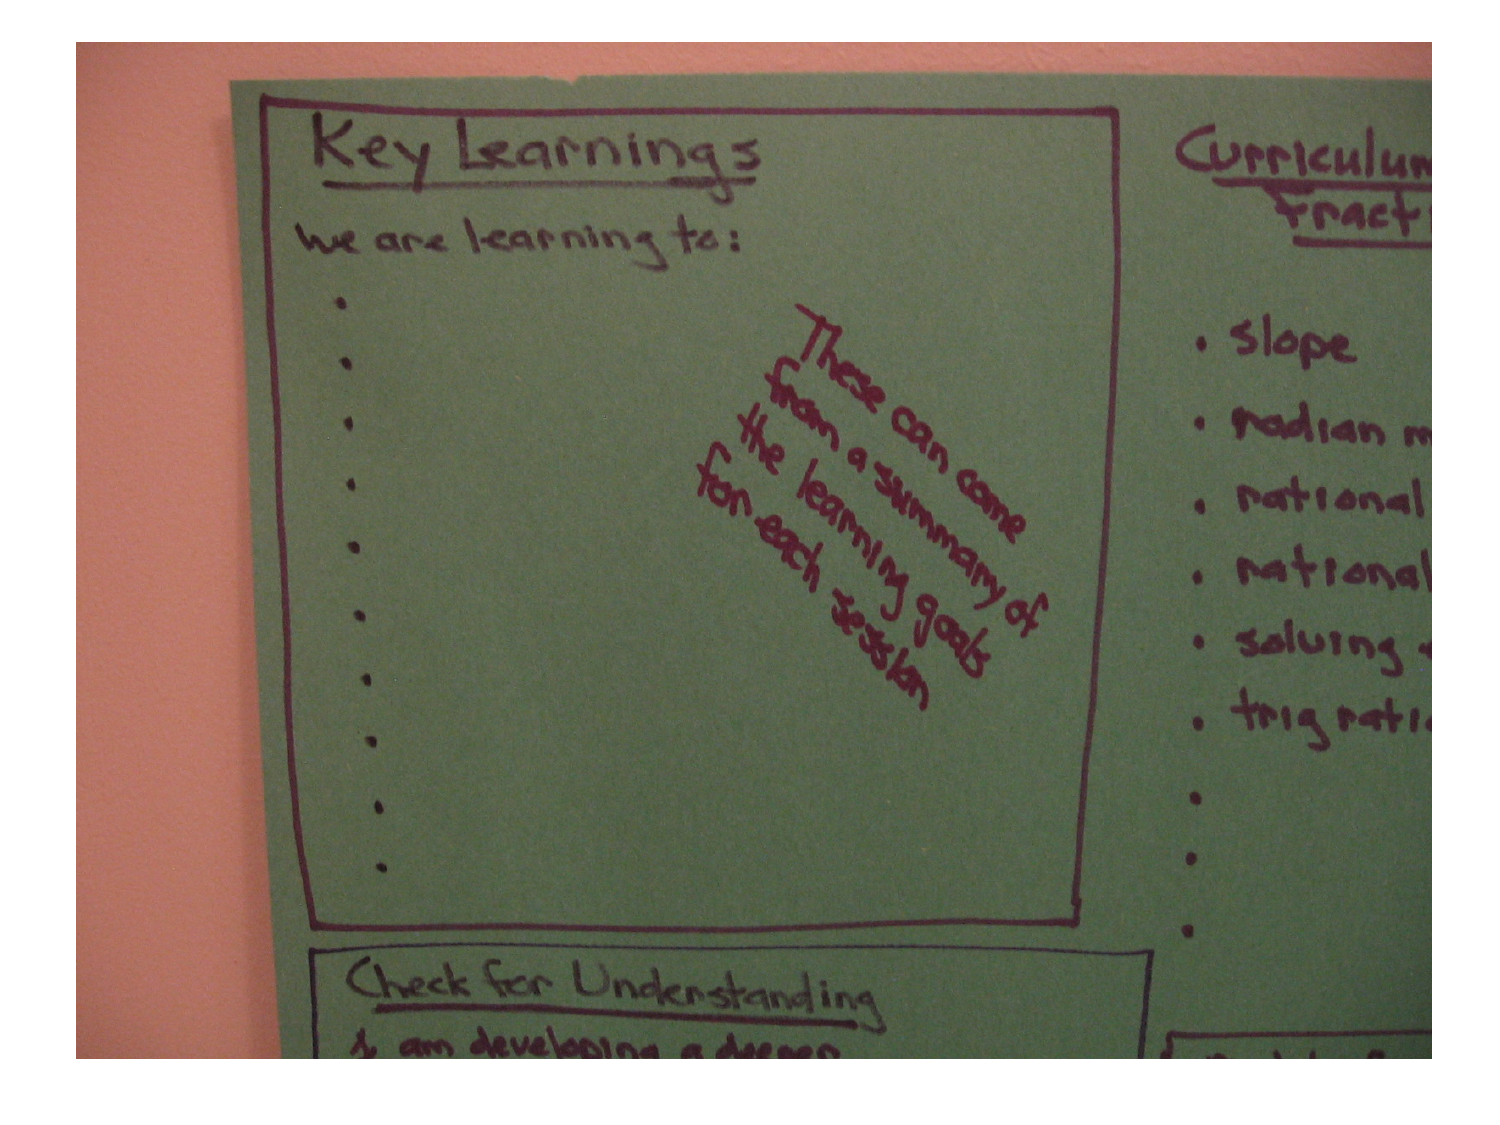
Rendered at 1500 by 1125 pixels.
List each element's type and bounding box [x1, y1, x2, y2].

list [76, 42, 1432, 1059]
